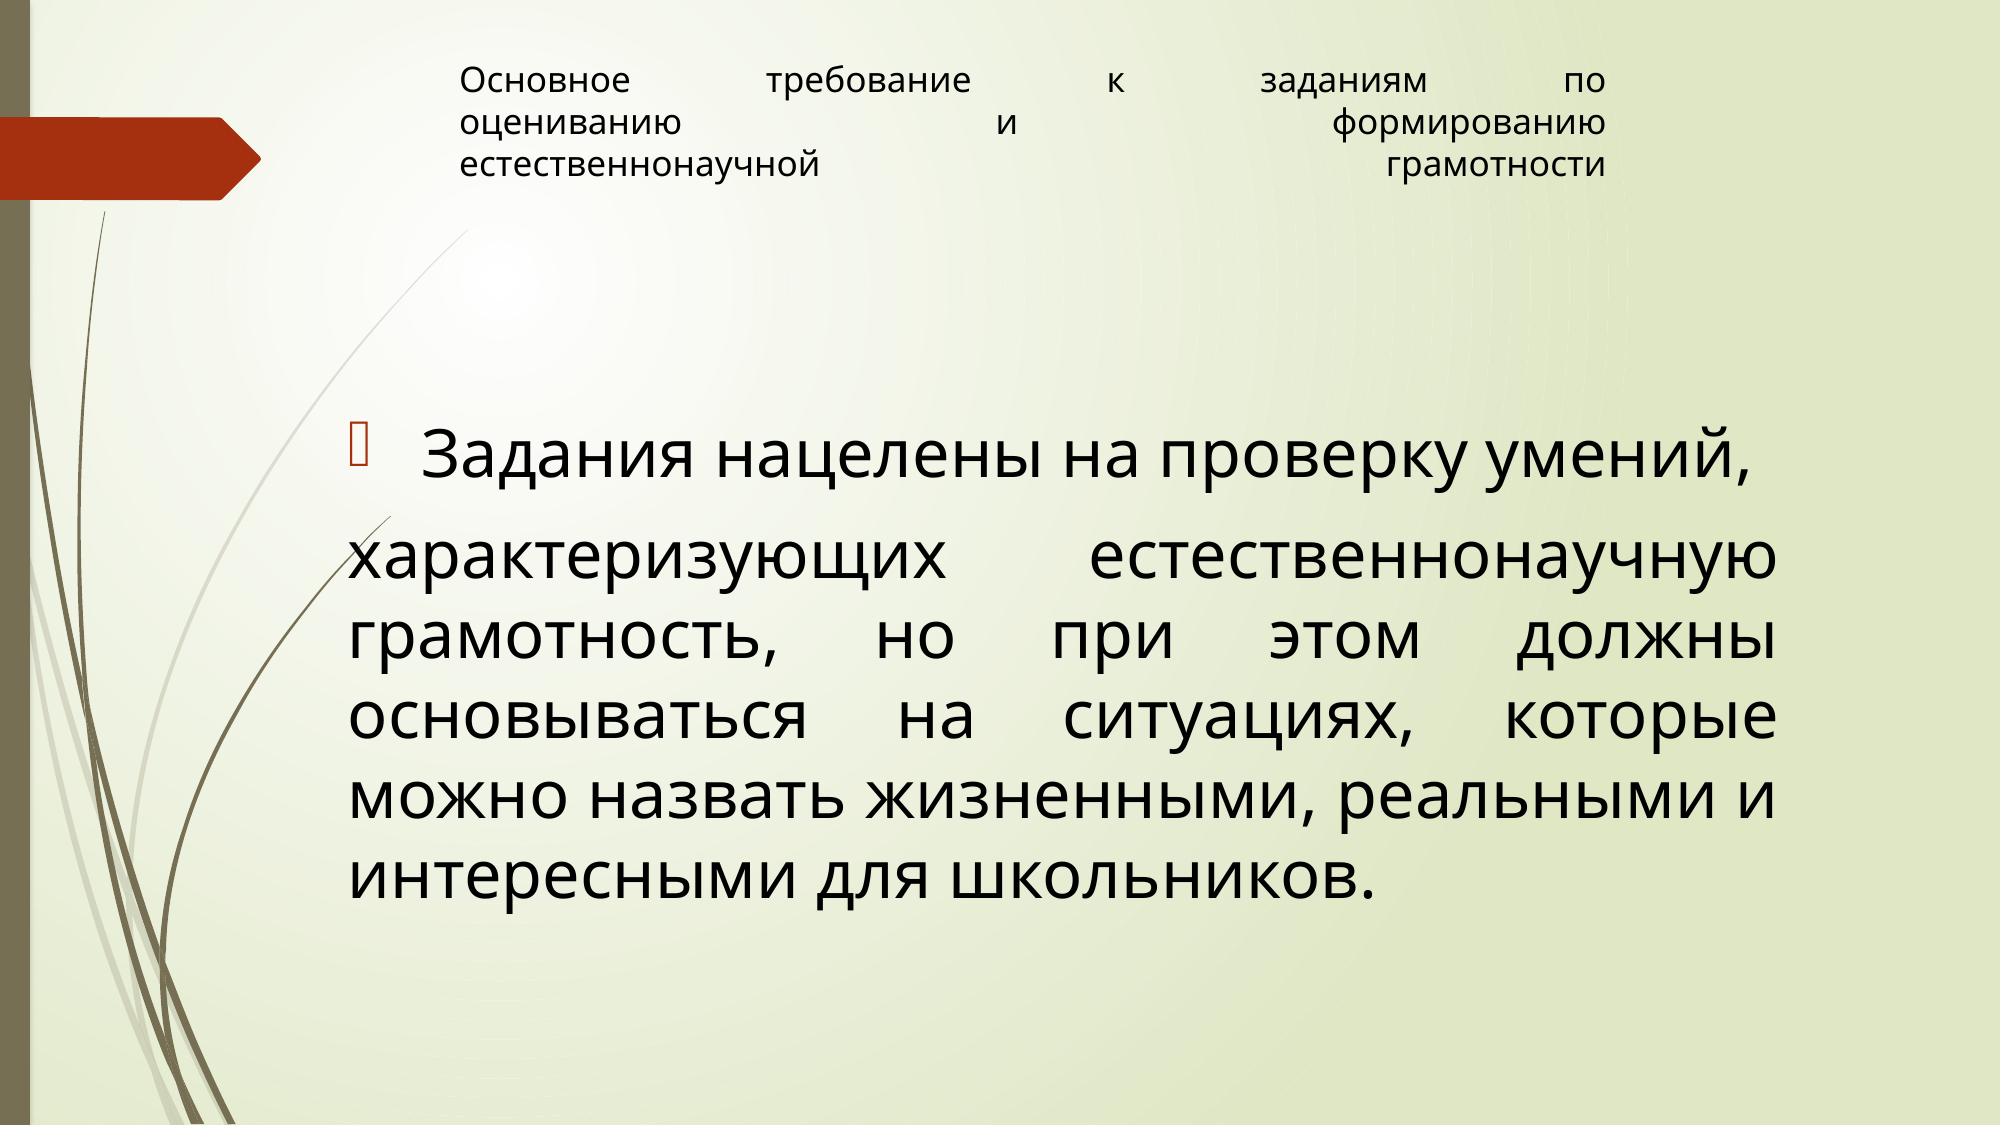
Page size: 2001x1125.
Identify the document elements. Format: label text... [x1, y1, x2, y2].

list Задания нацелены на проверку умений, характеризующих естественнонаучную грамотность, но при этом должны основываться на ситуациях, которые можно назвать жизненными, реальными и интересными для школьников. [332, 402, 1796, 1023]
title Основное требование к заданиям по оцениванию и формированию естественнонаучной грамотности [444, 49, 1623, 236]
